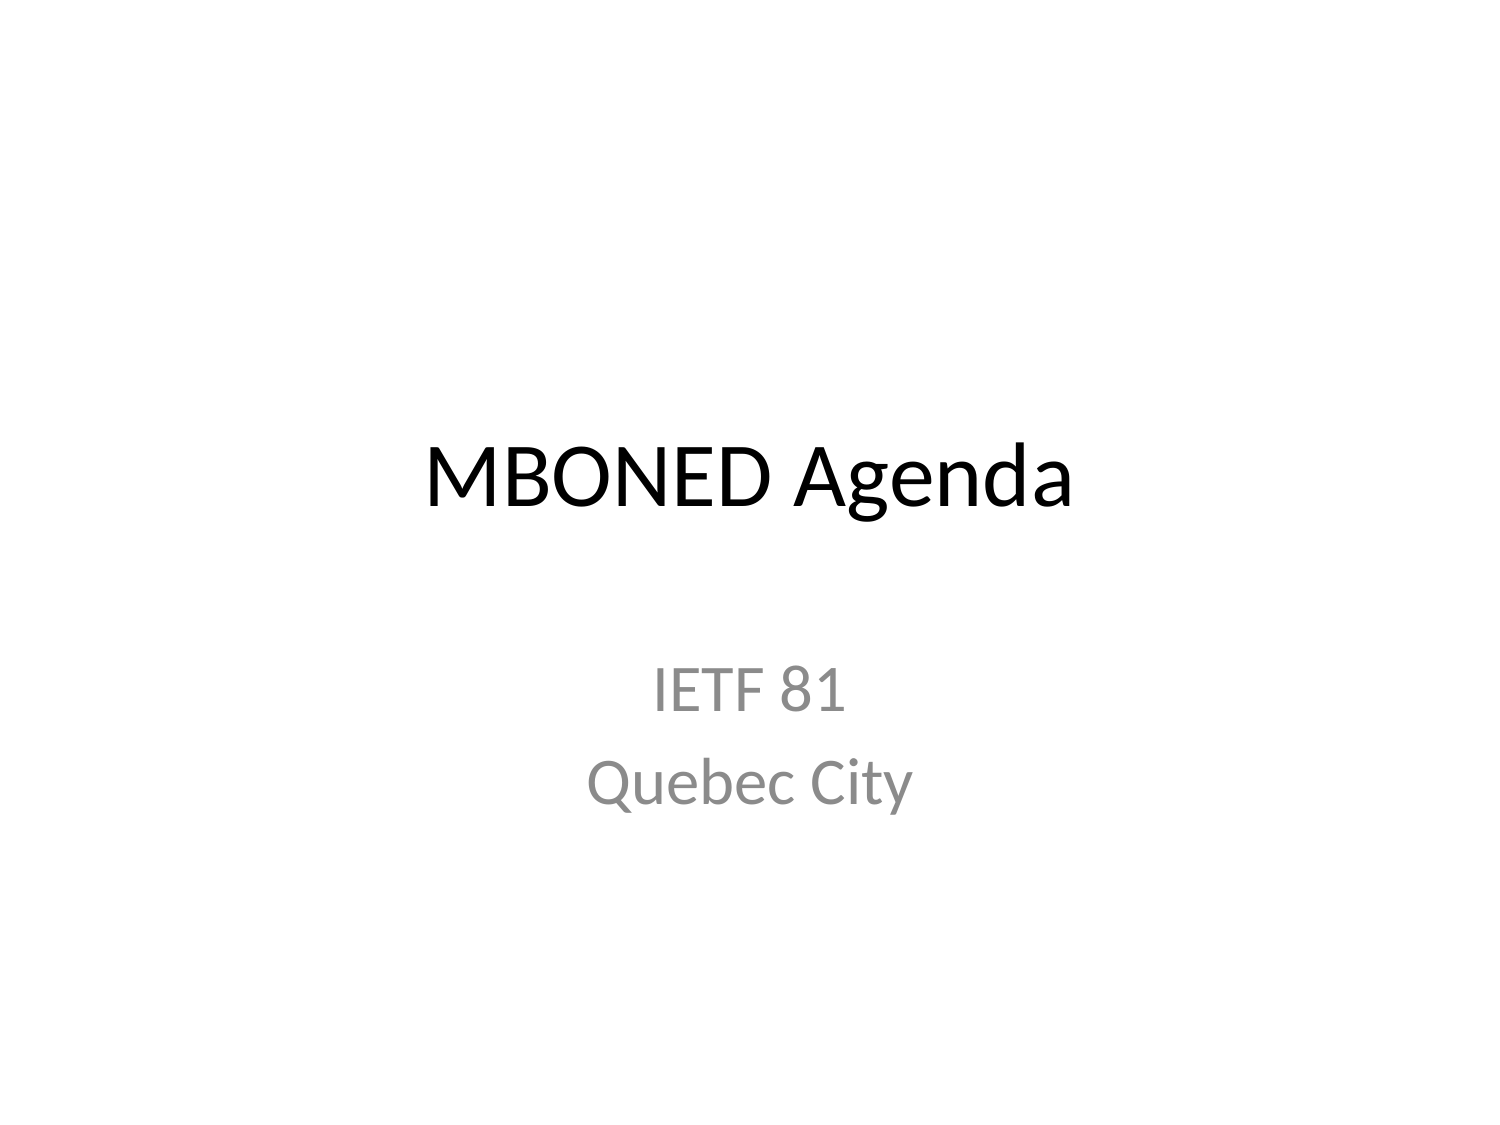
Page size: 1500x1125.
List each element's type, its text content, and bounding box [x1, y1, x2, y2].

subtitle IETF 81 Quebec City [225, 637, 1275, 925]
title MBONED Agenda [112, 349, 1388, 591]
